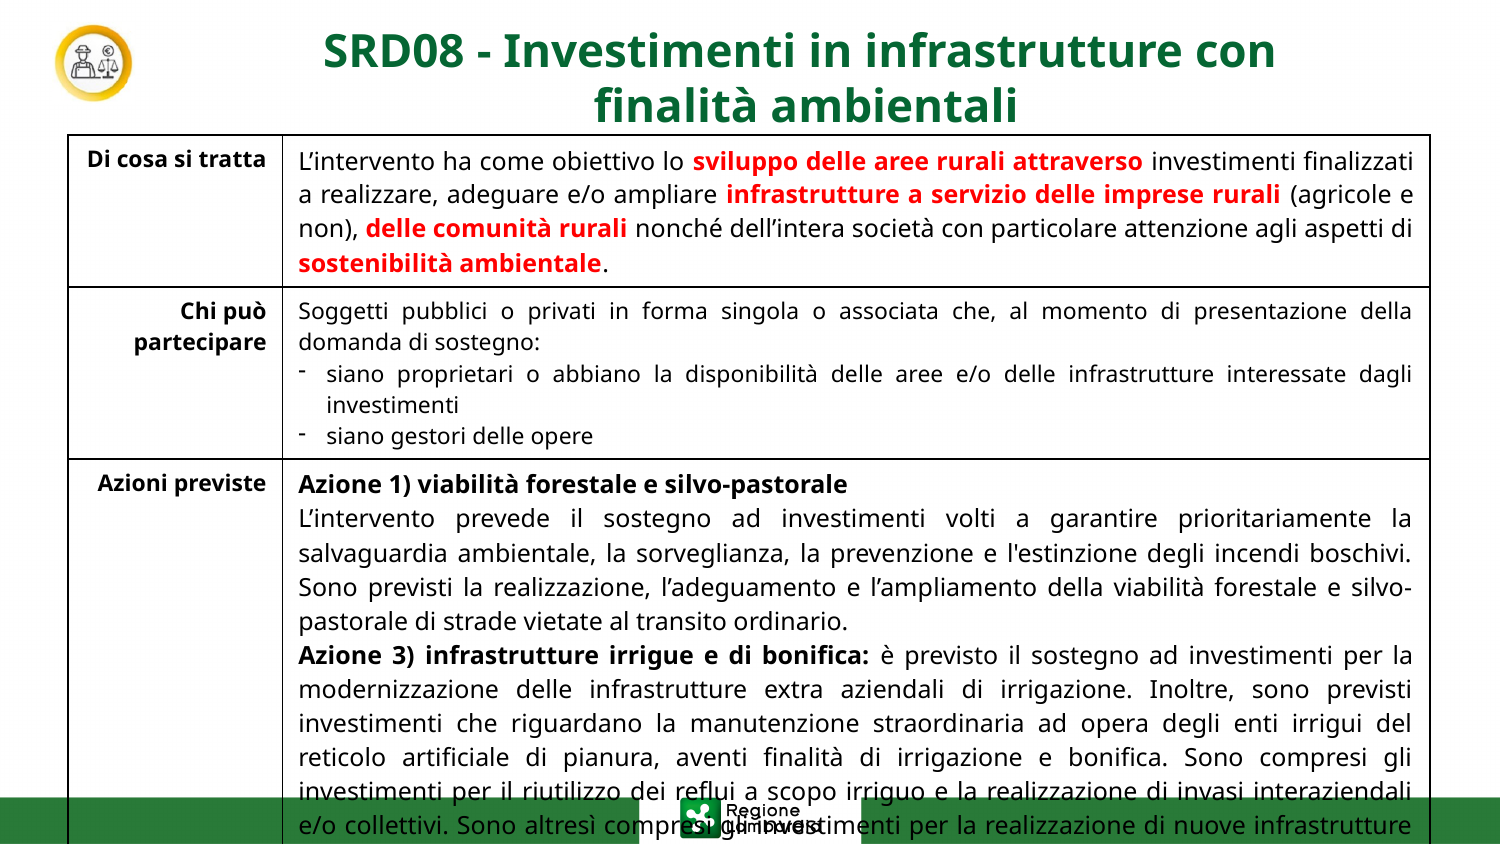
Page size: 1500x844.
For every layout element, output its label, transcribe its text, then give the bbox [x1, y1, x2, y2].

picture [0, 0, 1500, 844]
table_header L’intervento ha come obiettivo lo sviluppo delle aree rurali attraverso investimenti finalizzati a realizzare, adeguare e/o ampliare infrastrutture a servizio delle imprese rurali (agricole e non), delle comunità rurali nonché dell’intera società con particolare attenzione agli aspetti di sostenibilità ambientale. [283, 136, 1429, 286]
table_cell Soggetti pubblici o privati in forma singola o associata che, al momento di presentazione della domanda di sostegno: siano proprietari o abbiano la disponibilità delle aree e/o delle infrastrutture interessate dagli investimenti siano gestori delle opere [283, 288, 1429, 458]
table_cell Azioni previste [69, 460, 282, 844]
table_cell Chi può partecipare [69, 288, 282, 458]
text_box SRD08 - Investimenti in infrastrutture con finalità ambientali [112, 22, 1500, 131]
table_header Di cosa si tratta [69, 136, 282, 286]
table_cell Azione 1) viabilità forestale e silvo-pastorale L’intervento prevede il sostegno ad investimenti volti a garantire prioritariamente la salvaguardia ambientale, la sorveglianza, la prevenzione e l'estinzione degli incendi boschivi. Sono previsti la realizzazione, l’adeguamento e l’ampliamento della viabilità forestale e silvo-pastorale di strade vietate al transito ordinario. Azione 3) infrastrutture irrigue e di bonifica: è previsto il sostegno ad investimenti per la modernizzazione delle infrastrutture extra aziendali di irrigazione. Inoltre, sono previsti investimenti che riguardano la manutenzione straordinaria ad opera degli enti irrigui del reticolo artificiale di pianura, aventi finalità di irrigazione e bonifica. Sono compresi gli investimenti per il riutilizzo dei reflui a scopo irriguo e la realizzazione di invasi interaziendali e/o collettivi. Sono altresì compresi gli investimenti per la realizzazione di nuove infrastrutture irrigue che non comportano un aumento netto della superficie irrigata. [283, 460, 1429, 844]
